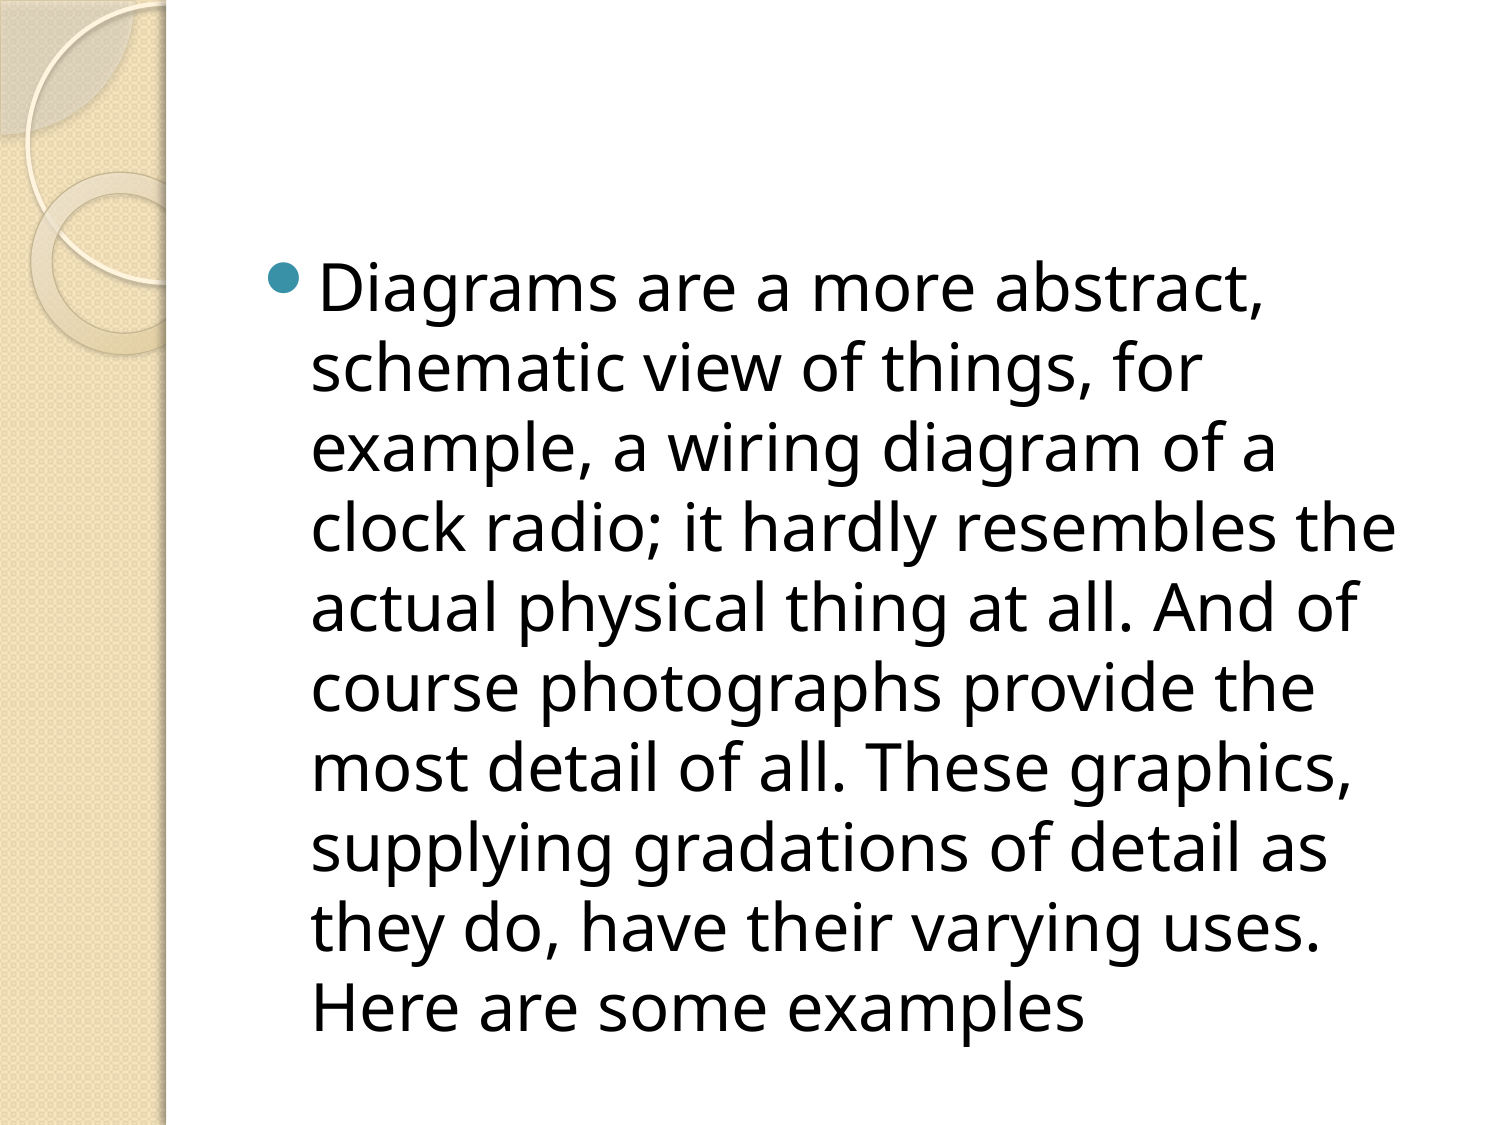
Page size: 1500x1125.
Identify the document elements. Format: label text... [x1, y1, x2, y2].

list Diagrams are a more abstract, schematic view of things, for example, a wiring diagram of a clock radio; it hardly resembles the actual physical thing at all. And of course photographs provide the most detail of all. These graphics, supplying gradations of detail as they do, have their varying uses. Here are some examples [235, 237, 1466, 1025]
